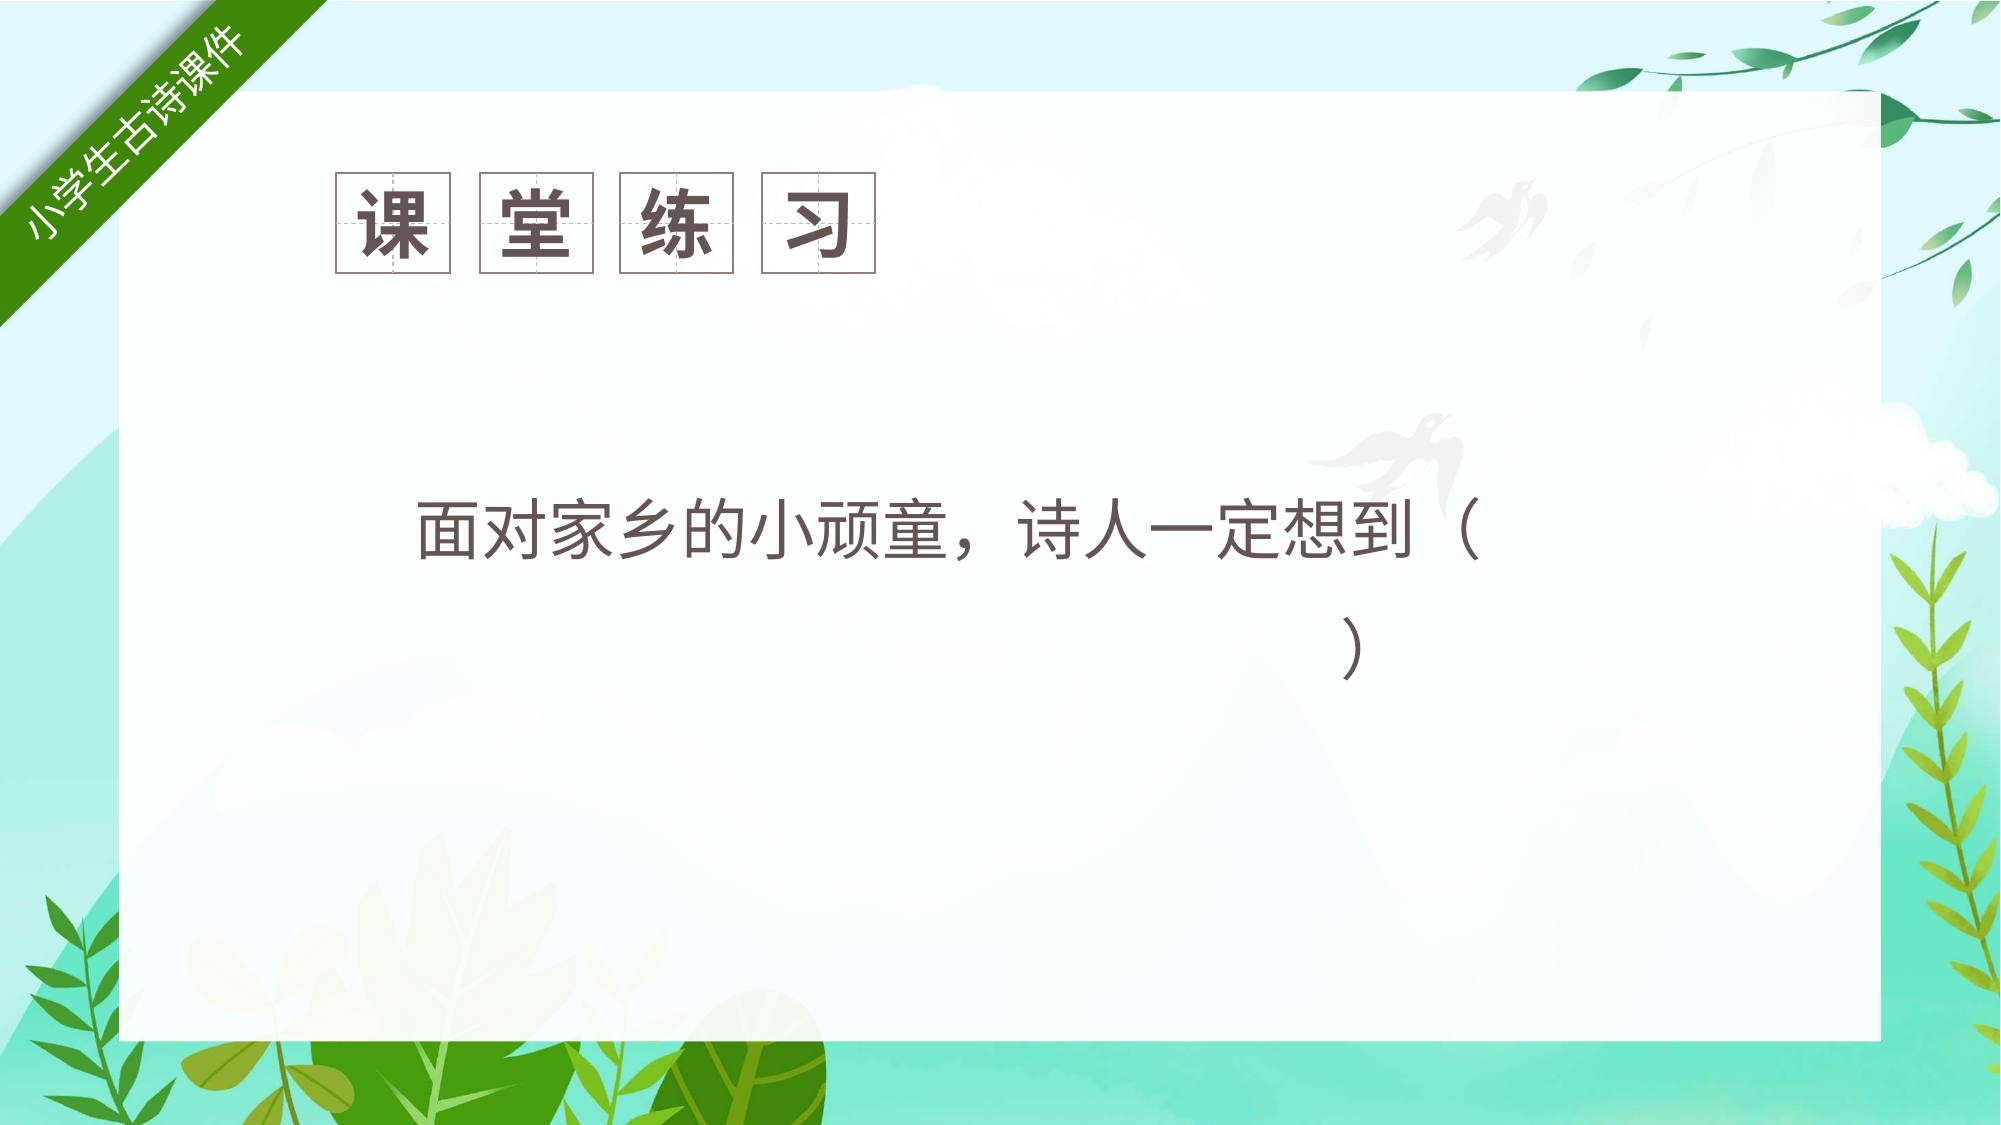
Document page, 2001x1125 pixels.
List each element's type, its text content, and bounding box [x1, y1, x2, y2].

picture [0, 1, 2001, 1125]
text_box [336, 170, 875, 277]
picture [0, 1, 214, 215]
text_box 面对家乡的小顽童，诗人一定想到（ ） [393, 440, 1655, 696]
